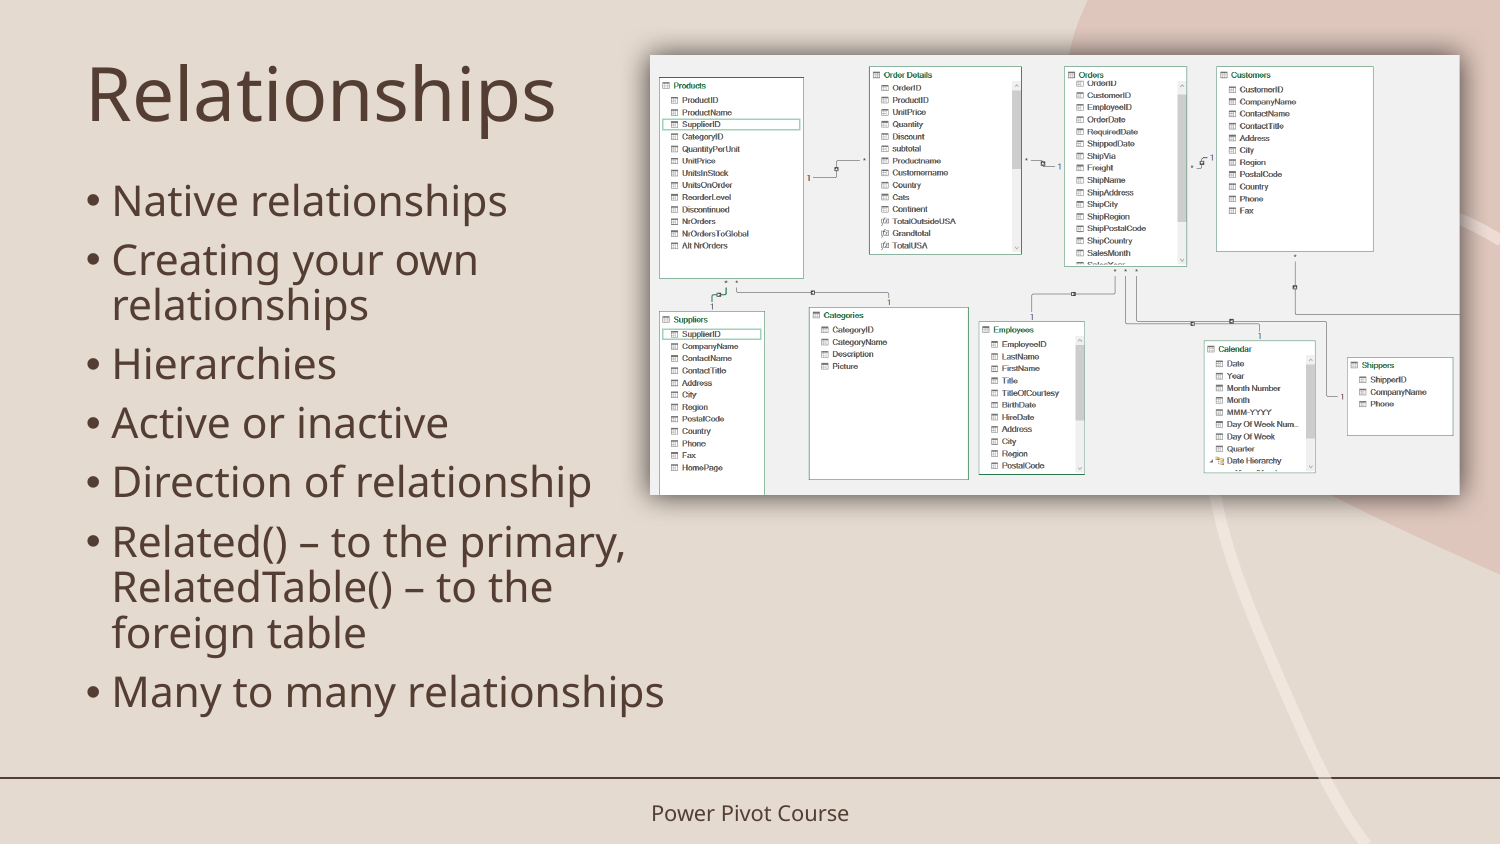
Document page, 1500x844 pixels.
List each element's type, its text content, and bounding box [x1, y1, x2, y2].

title Relationships [70, 55, 630, 140]
picture [650, 55, 1460, 495]
list Native relationships Creating your own relationships Hierarchies Active or inactive Direction of relationship Related() – to the primary, RelatedTable() – to the foreign table Many to many relationships [70, 171, 682, 730]
footer Power Pivot Course [538, 795, 962, 834]
